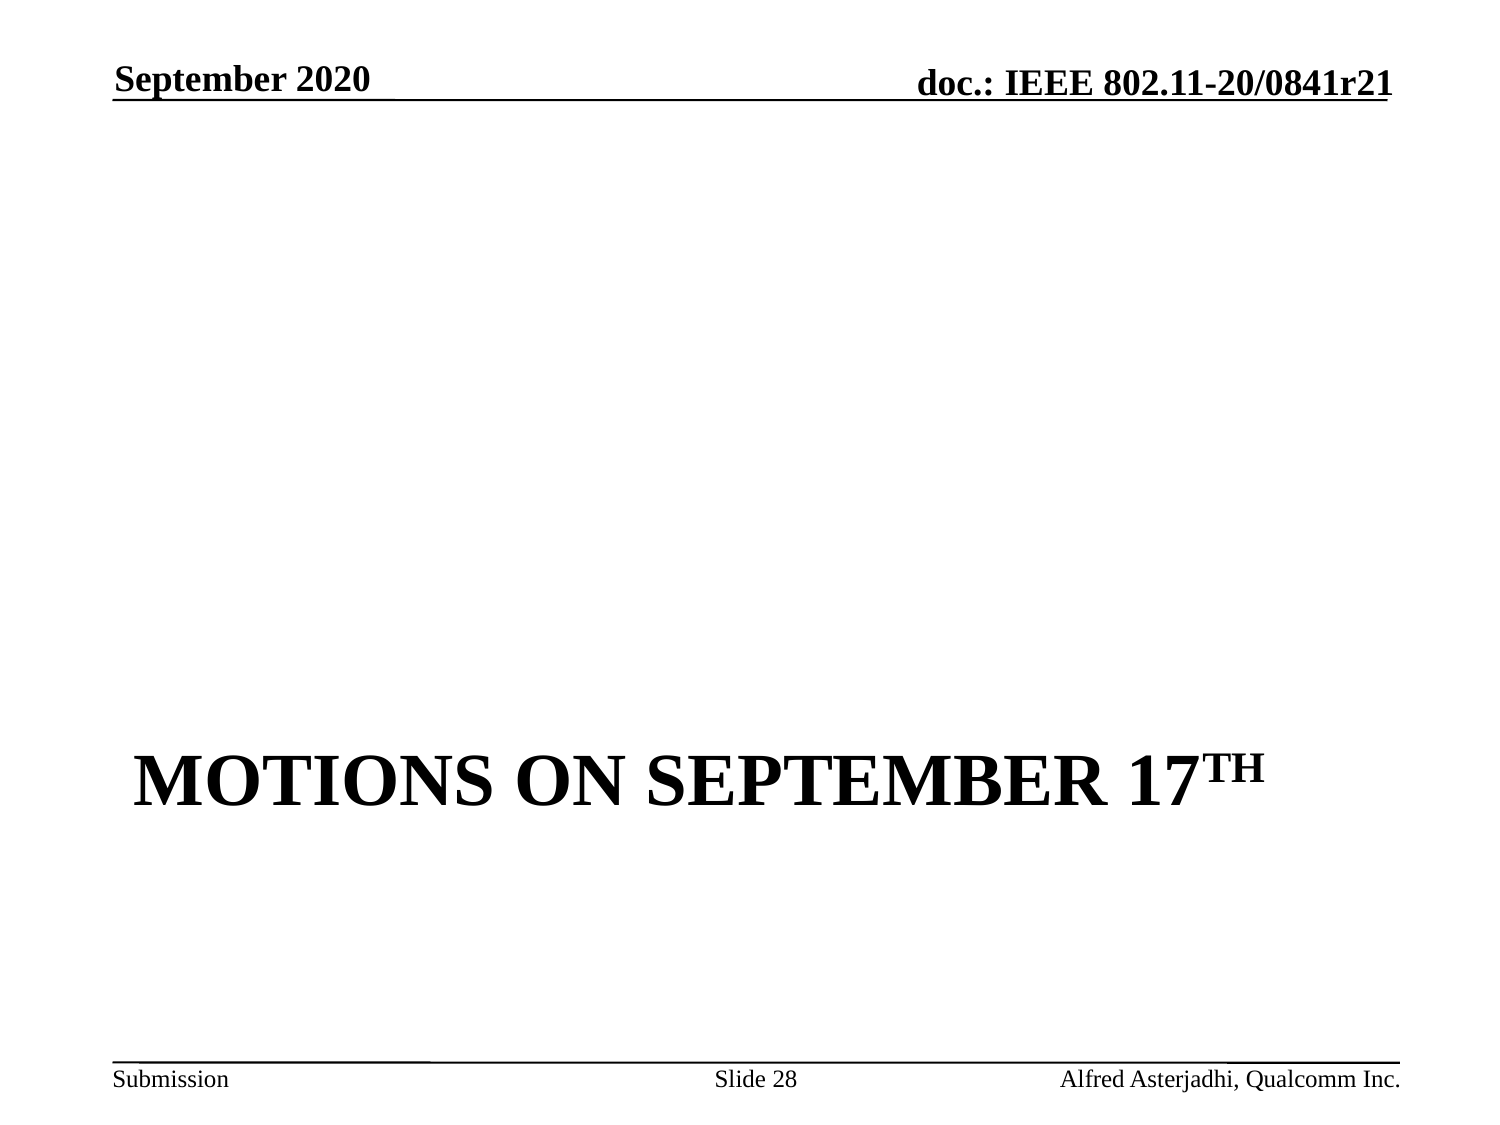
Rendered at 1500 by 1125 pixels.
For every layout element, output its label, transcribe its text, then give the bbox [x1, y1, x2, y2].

title Motions on September 17th [118, 722, 1394, 947]
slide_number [114, 54, 423, 100]
footer Alfred Asterjadhi, Qualcomm Inc. [878, 1061, 1402, 1093]
slide_number Slide 28 [712, 1061, 800, 1123]
